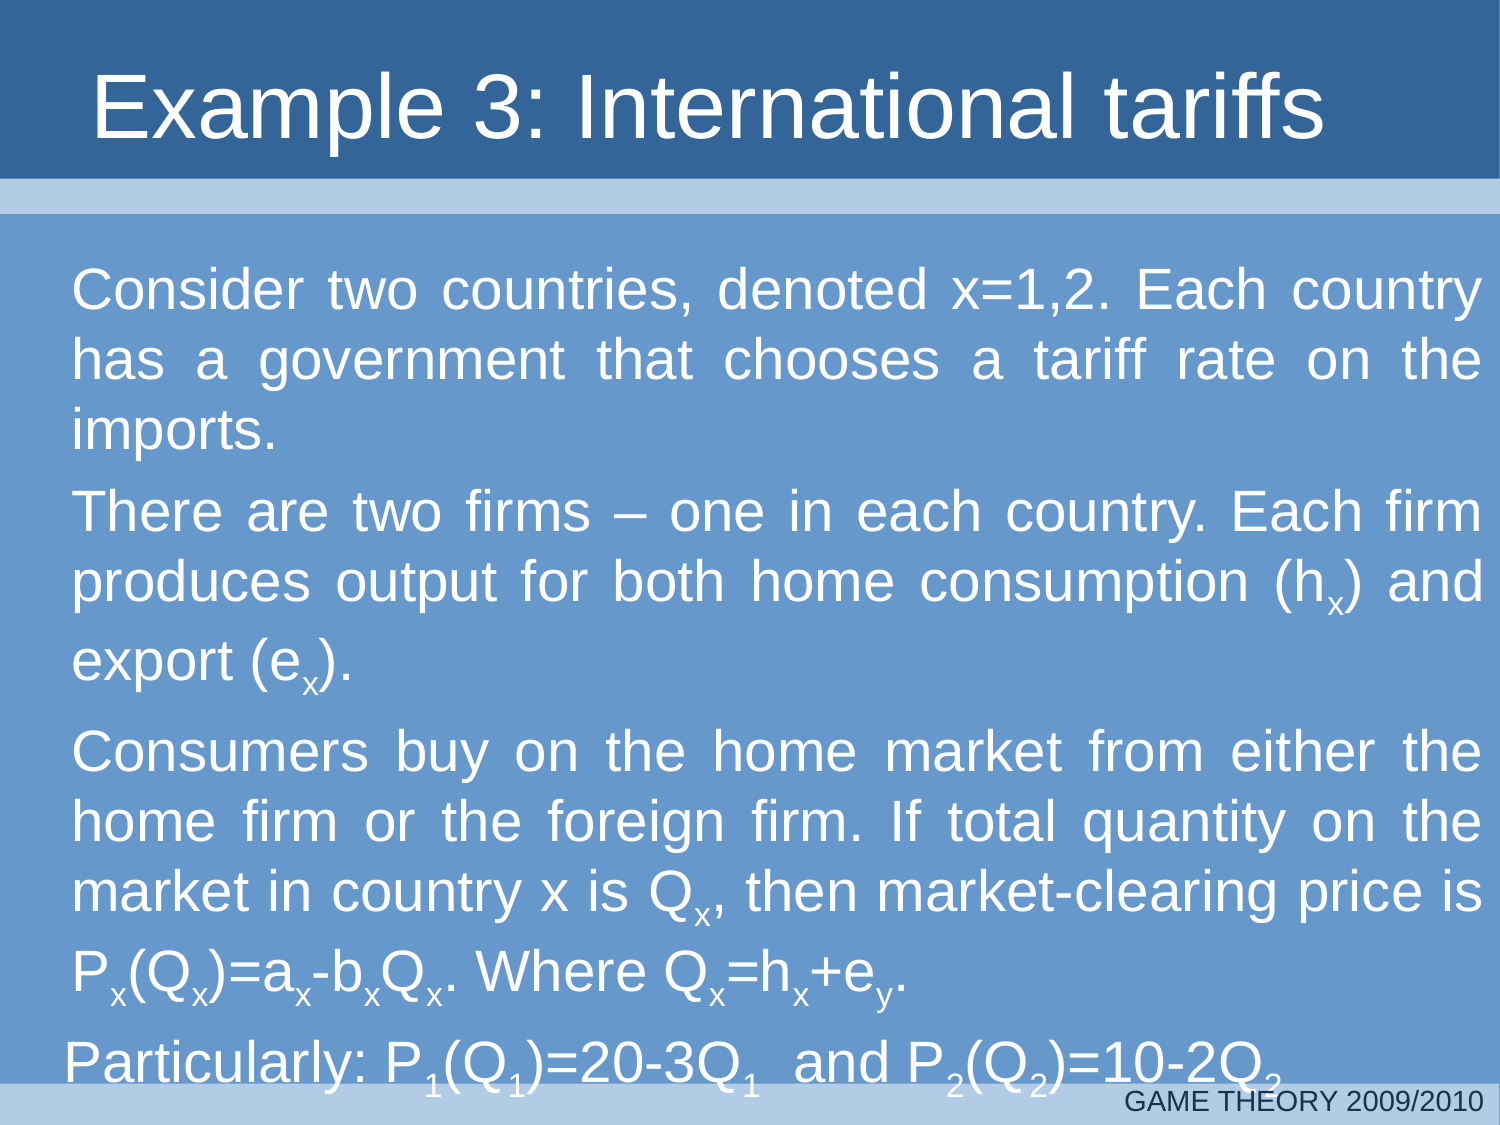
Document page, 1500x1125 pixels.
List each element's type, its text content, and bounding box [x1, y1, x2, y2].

title Example 3: International tariffs [74, 42, 1436, 162]
text_box GAME THEORY 2009/2010 [1109, 1075, 1500, 1125]
list Consider two countries, denoted x=1,2. Each country has a government that chooses a tariff rate on the imports. There are two firms – one in each country. Each firm produces output for both home consumption (hx) and export (ex). Consumers buy on the home market from either the home firm or the foreign firm. If total quantity on the market in country x is Qx, then market-clearing price is Px(Qx)=ax-bxQx. Where Qx=hx+ey. Particularly: P1(Q1)=20-3Q1 and P2(Q2)=10-2Q2 [0, 243, 1500, 1000]
